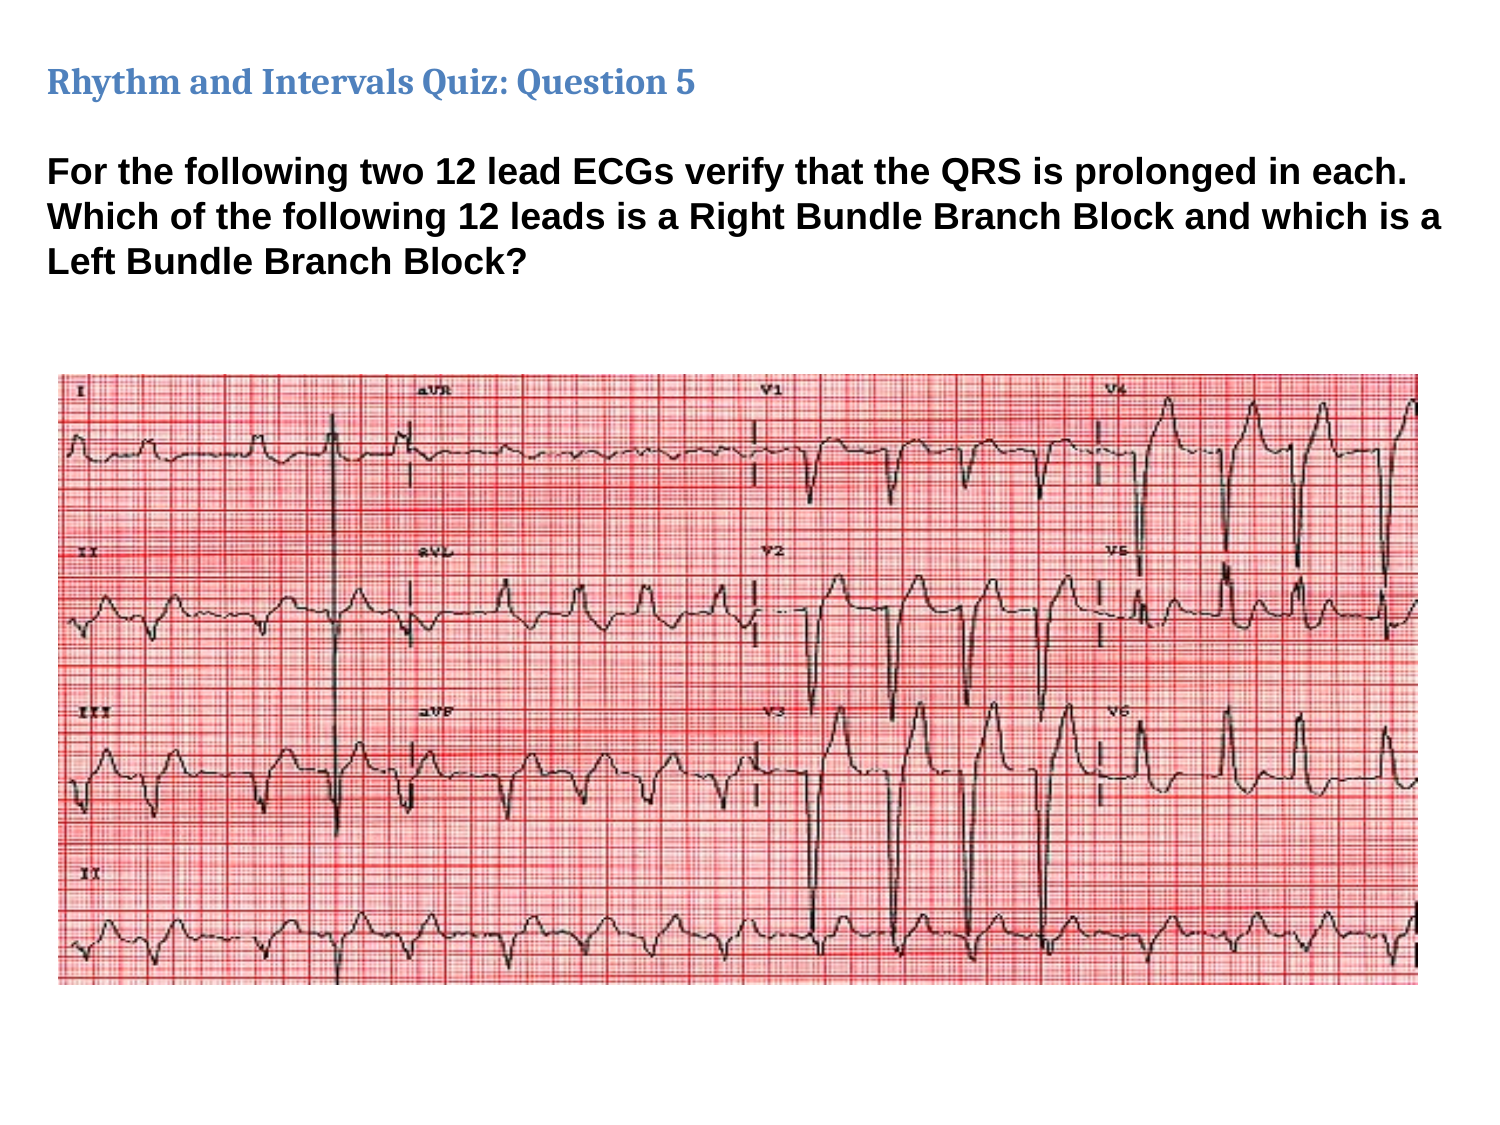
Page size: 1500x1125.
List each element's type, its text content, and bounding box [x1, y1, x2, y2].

picture [58, 374, 1419, 985]
text_box Rhythm and Intervals Quiz: Question 5 For the following two 12 lead ECGs verify that the QRS is prolonged in each. Which of the following 12 leads is a Right Bundle Branch Block and which is a Left Bundle Branch Block? [46, 36, 1465, 282]
